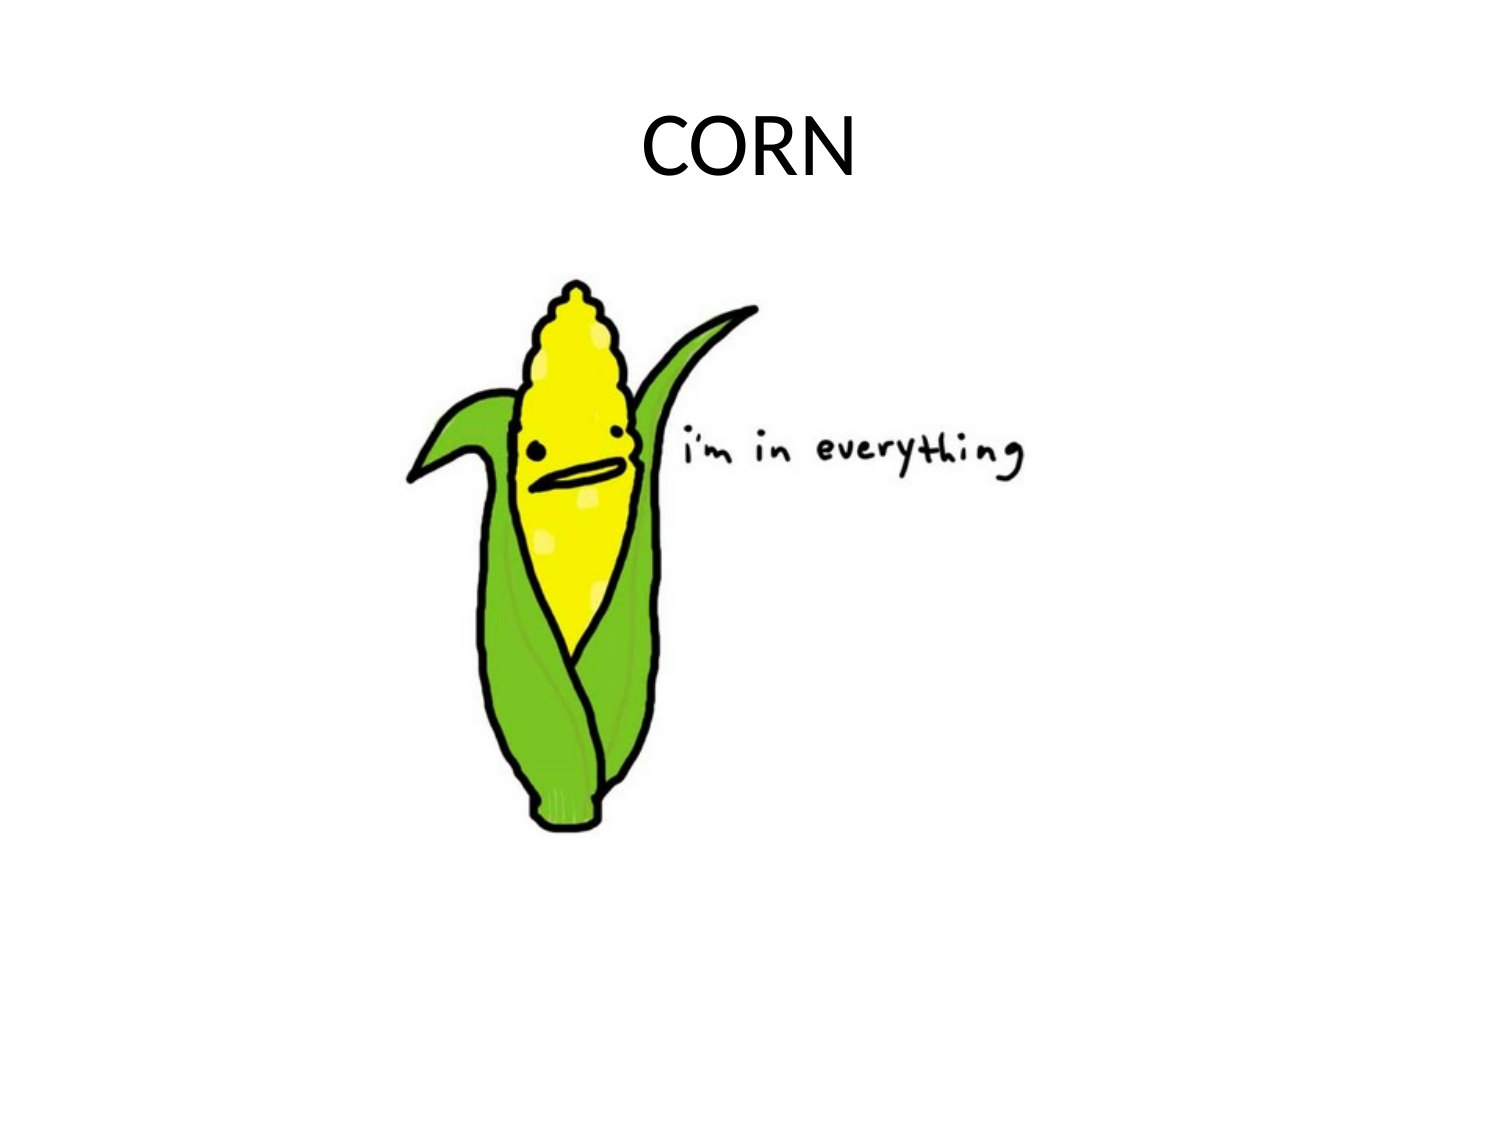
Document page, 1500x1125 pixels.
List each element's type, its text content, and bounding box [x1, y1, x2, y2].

picture [399, 274, 1026, 840]
title CORN [75, 45, 1425, 233]
